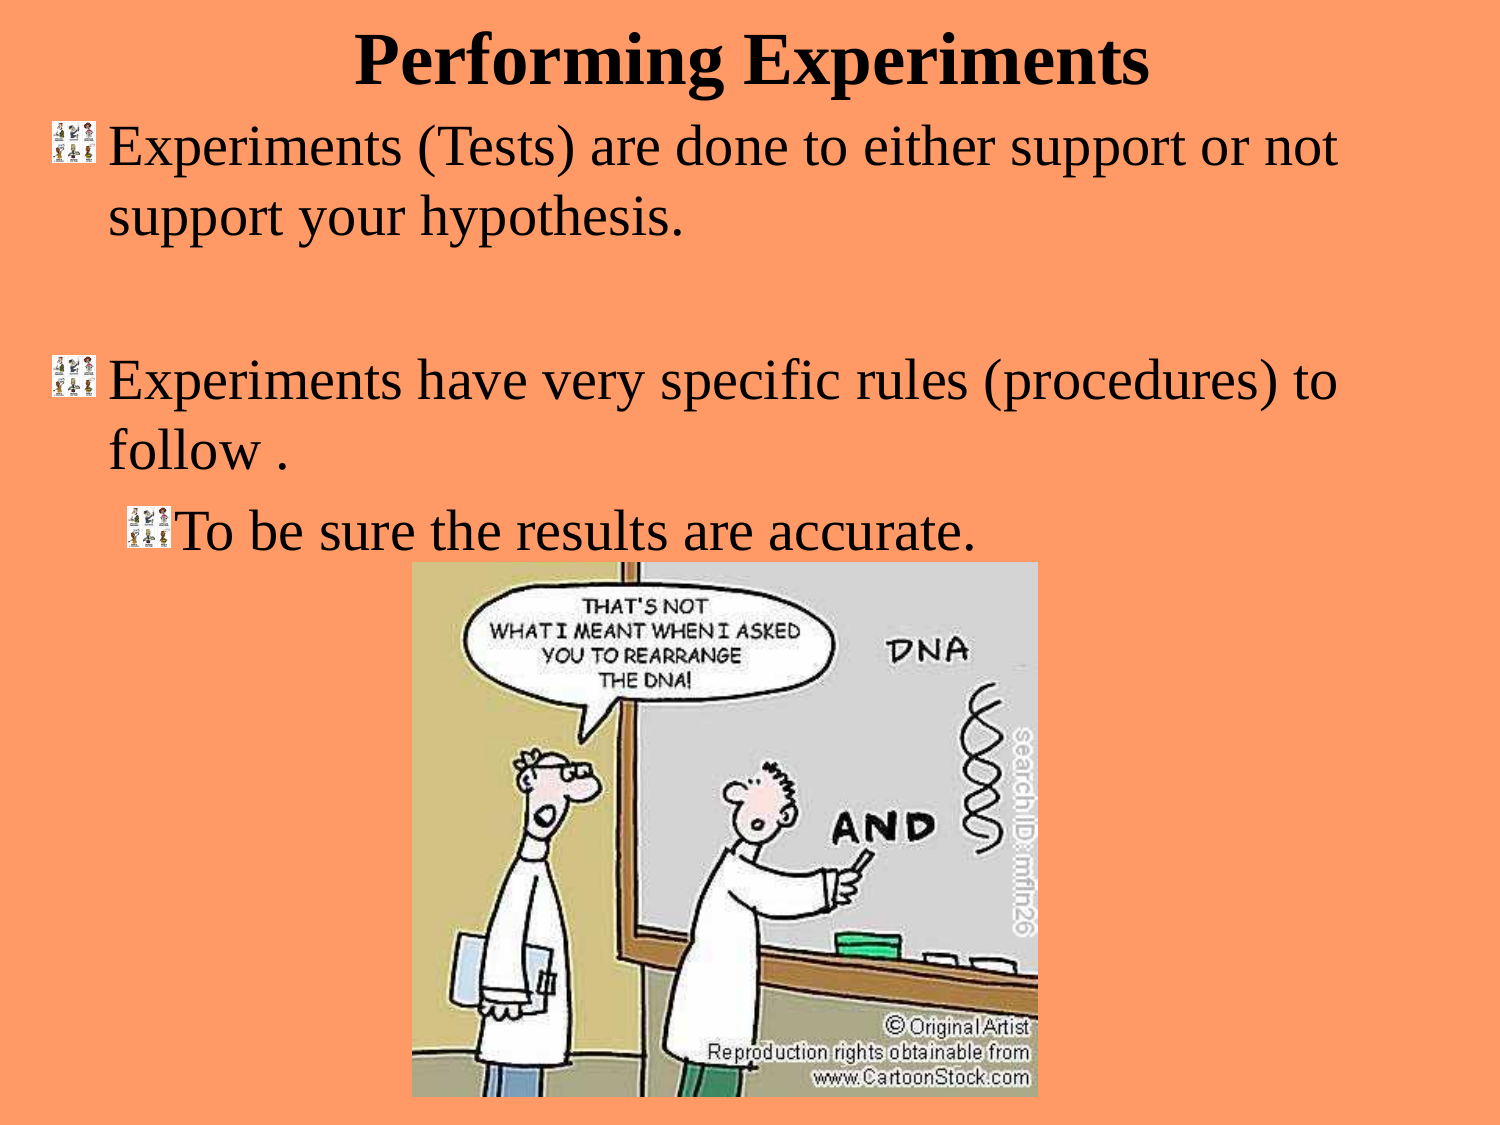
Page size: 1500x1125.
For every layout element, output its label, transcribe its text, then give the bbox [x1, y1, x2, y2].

picture [127, 506, 171, 548]
picture [52, 121, 96, 163]
picture [412, 562, 1038, 1098]
picture [52, 355, 96, 397]
title Performing Experiments [87, 50, 1438, 99]
list Experiments (Tests) are done to either support or not support your hypothesis. Experiments have very specific rules (procedures) to follow . To be sure the results are accurate. [37, 99, 1475, 625]
